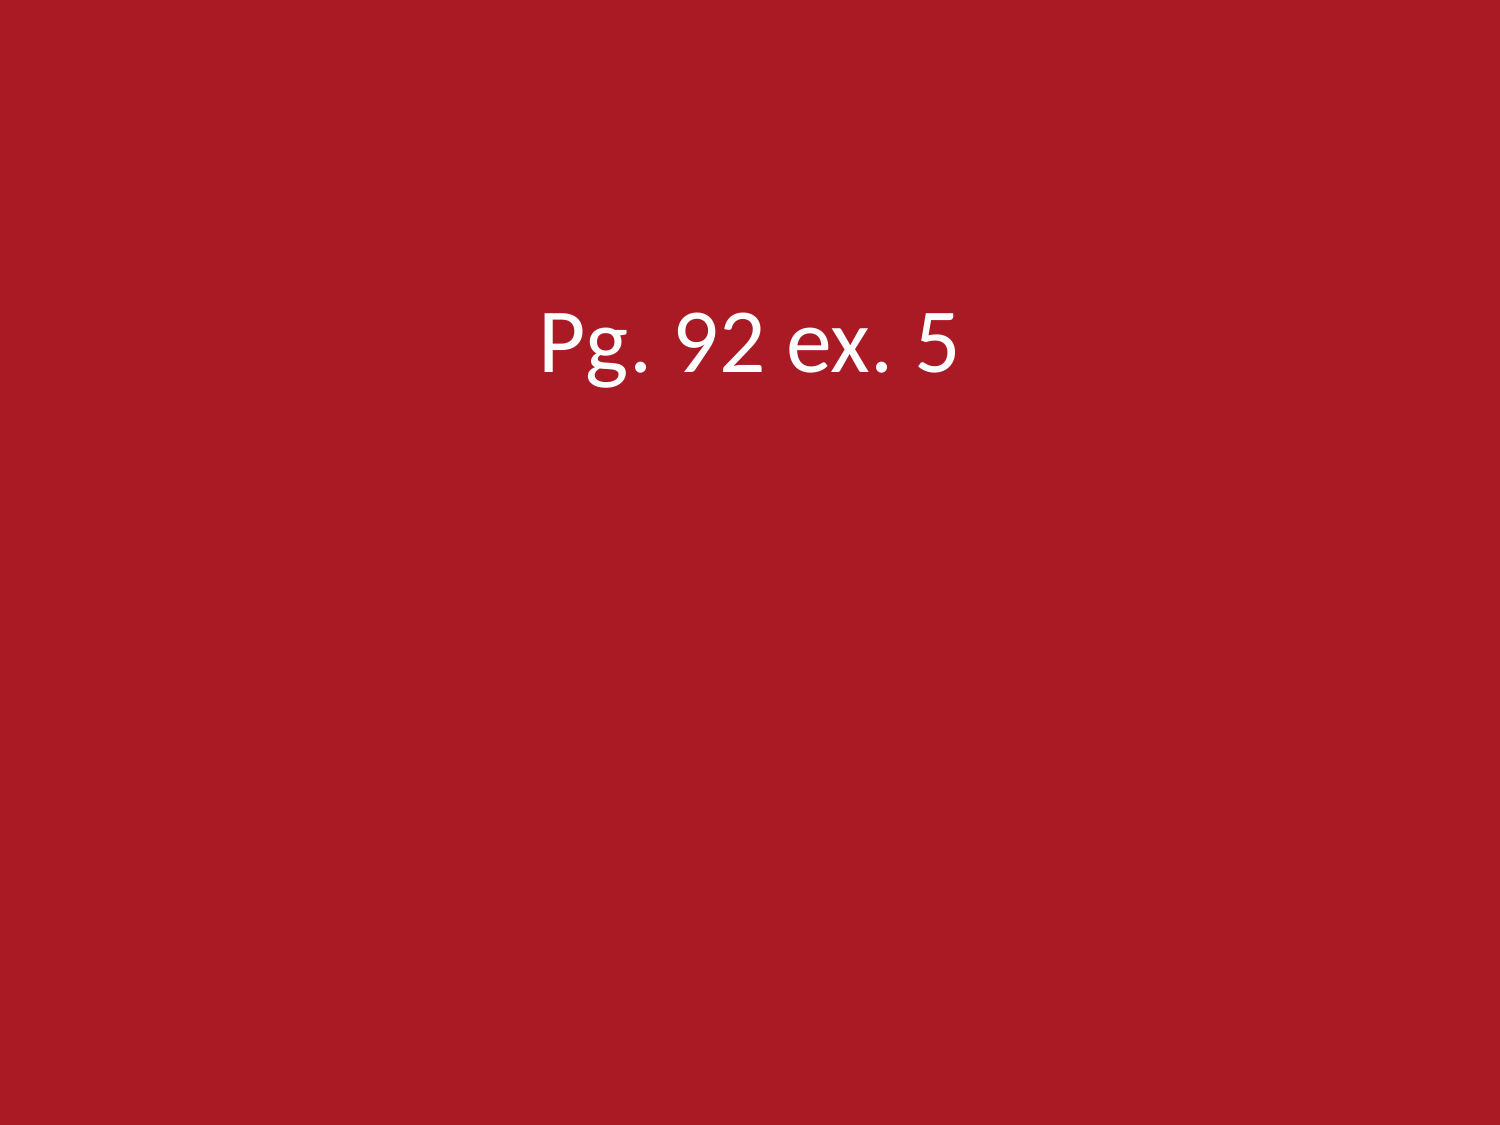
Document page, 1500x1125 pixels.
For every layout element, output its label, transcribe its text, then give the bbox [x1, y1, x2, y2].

title Pg. 92 ex. 5 [75, 45, 1425, 628]
